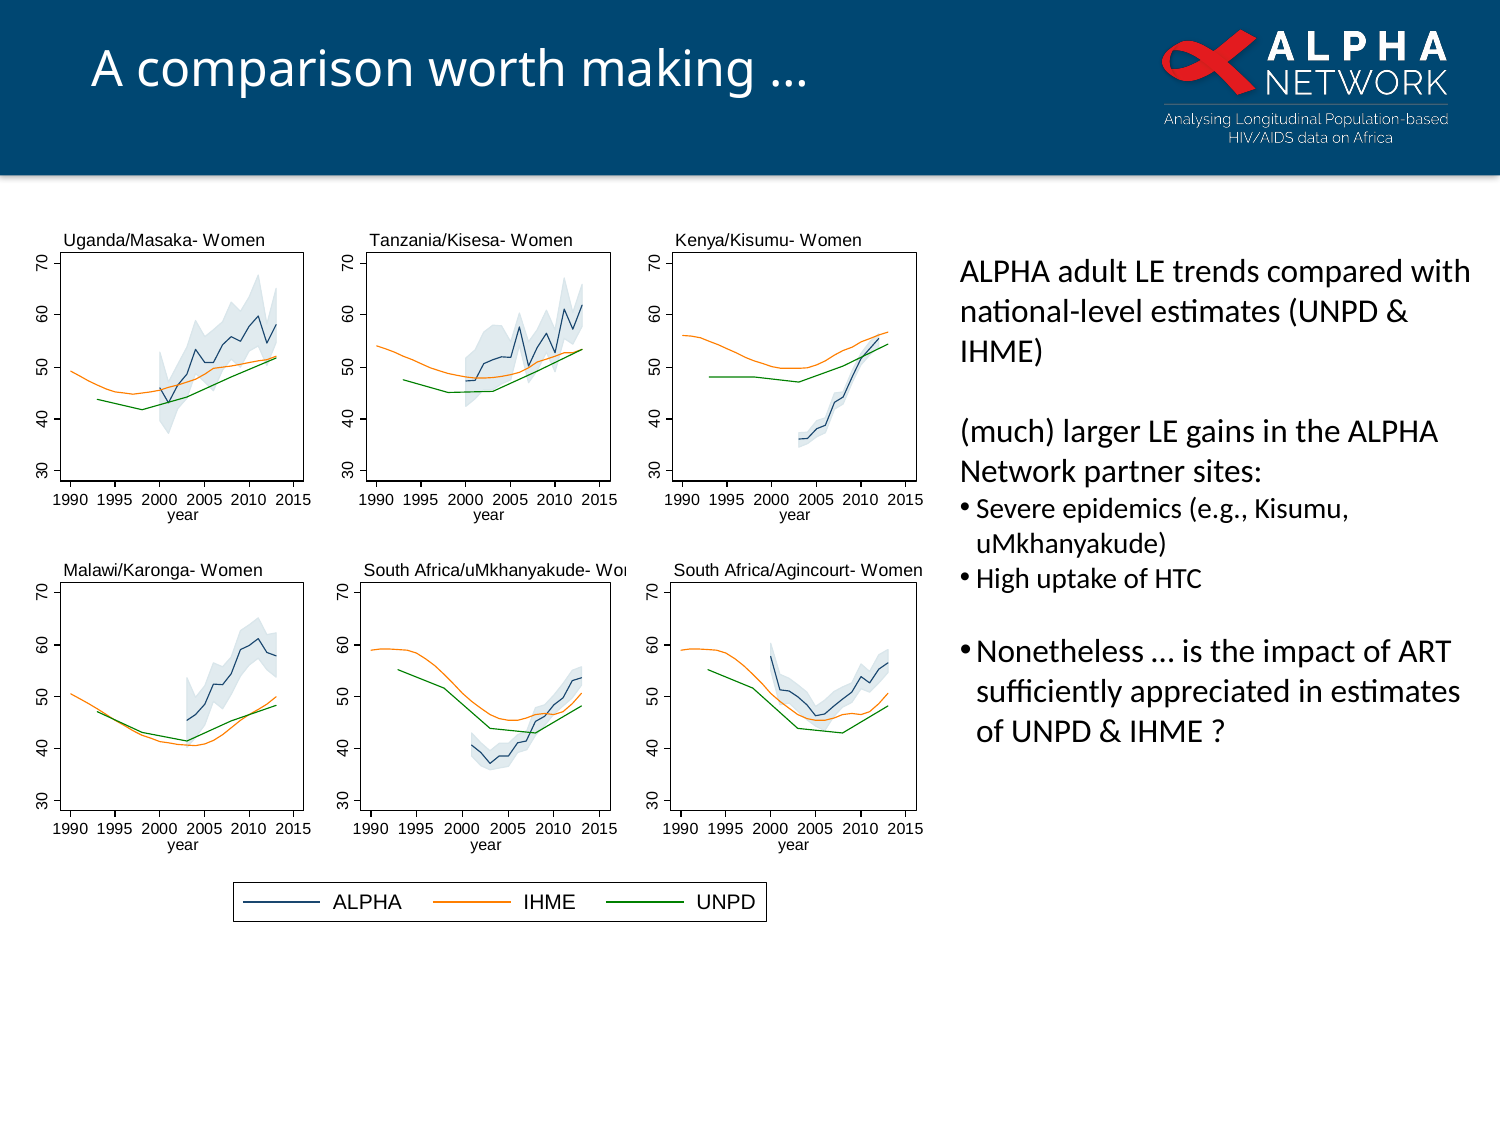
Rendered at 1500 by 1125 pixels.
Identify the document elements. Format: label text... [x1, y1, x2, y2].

picture [0, 189, 956, 933]
text_box ALPHA adult LE trends compared with national-level estimates (UNPD & IHME) (much) larger LE gains in the ALPHA Network partner sites: Severe epidemics (e.g., Kisumu, uMkhanyakude) High uptake of HTC Nonetheless … is the impact of ART sufficiently appreciated in estimates of UNPD & IHME ? [960, 242, 1500, 784]
picture [1157, 23, 1448, 143]
text_box A comparison worth making … [76, 29, 1030, 104]
